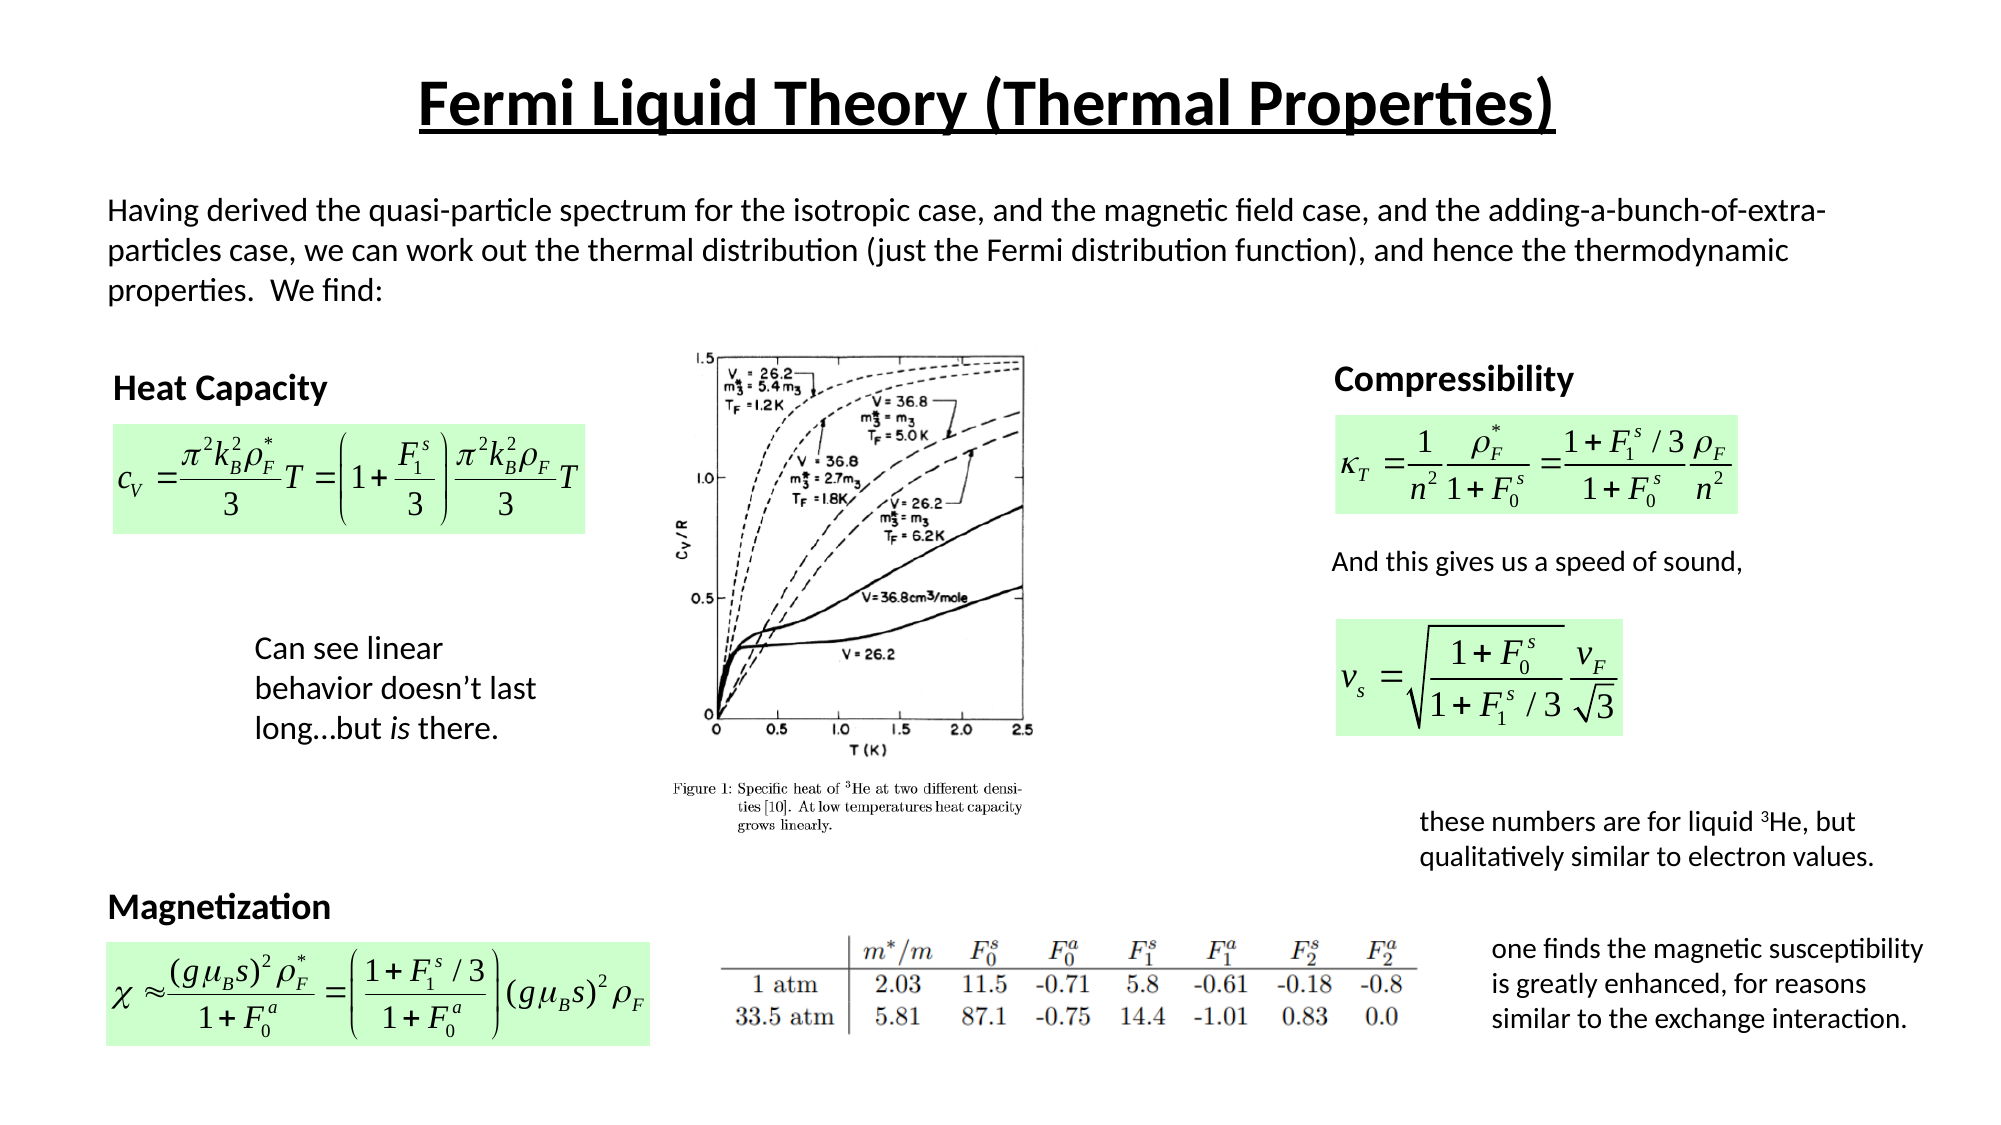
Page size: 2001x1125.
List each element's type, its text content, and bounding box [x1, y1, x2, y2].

text_box one finds the magnetic susceptibility is greatly enhanced, for reasons similar to the exchange interaction. [1476, 921, 1962, 1042]
picture [708, 930, 1421, 1039]
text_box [1335, 415, 1738, 515]
text_box Magnetization [92, 874, 408, 935]
picture [643, 331, 1065, 848]
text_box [106, 942, 650, 1047]
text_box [113, 424, 586, 536]
text_box these numbers are for liquid 3He, but qualitatively similar to electron values. [1404, 795, 1962, 880]
title Fermi Liquid Theory (Thermal Properties) [237, 46, 1738, 147]
text_box Heat Capacity [98, 355, 392, 416]
text_box Compressibility [1319, 346, 1635, 406]
text_box Can see linear behavior doesn’t last long…but is there. [239, 618, 575, 754]
text_box And this gives us a speed of sound, [1316, 535, 1802, 585]
text_box Having derived the quasi-particle spectrum for the isotropic case, and the magnetic field case, and the adding-a-bunch-of-extra-particles case, we can work out the thermal distribution (just the Fermi distribution function), and hence the thermodynamic properties. We find: [92, 181, 1859, 316]
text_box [1335, 618, 1623, 737]
